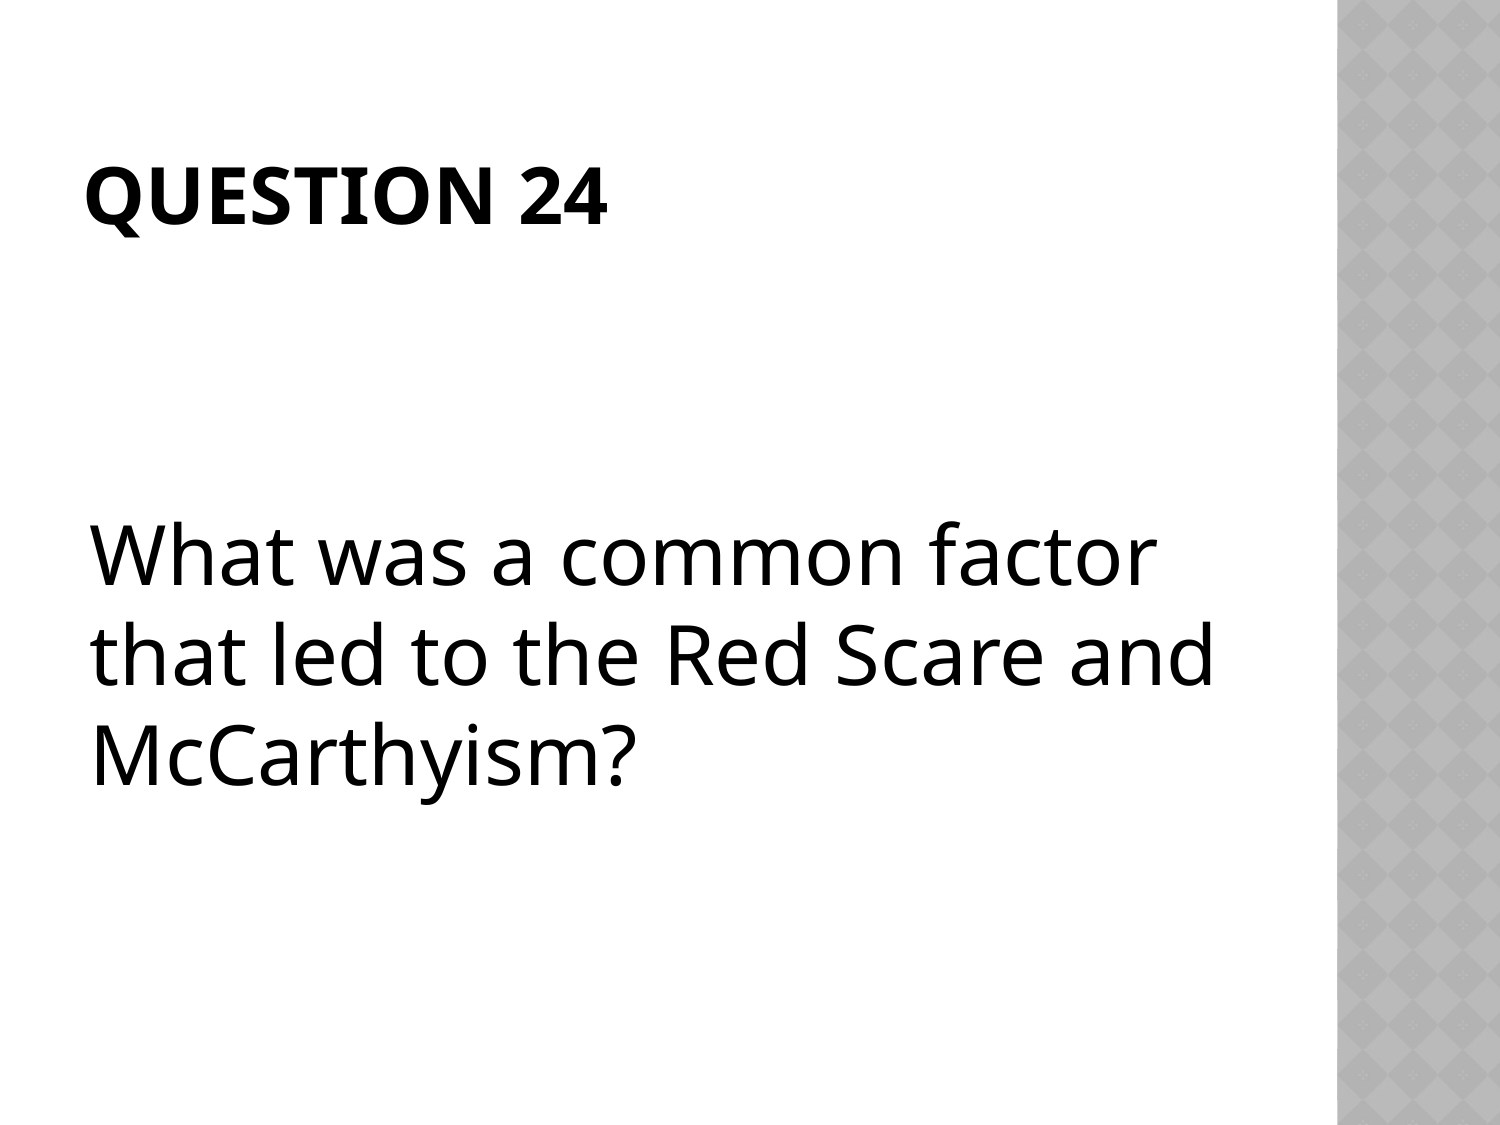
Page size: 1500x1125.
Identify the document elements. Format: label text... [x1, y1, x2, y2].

title Question 24 [75, 52, 1263, 240]
list What was a common factor that led to the Red Scare and McCarthyism? [75, 262, 1263, 1058]
